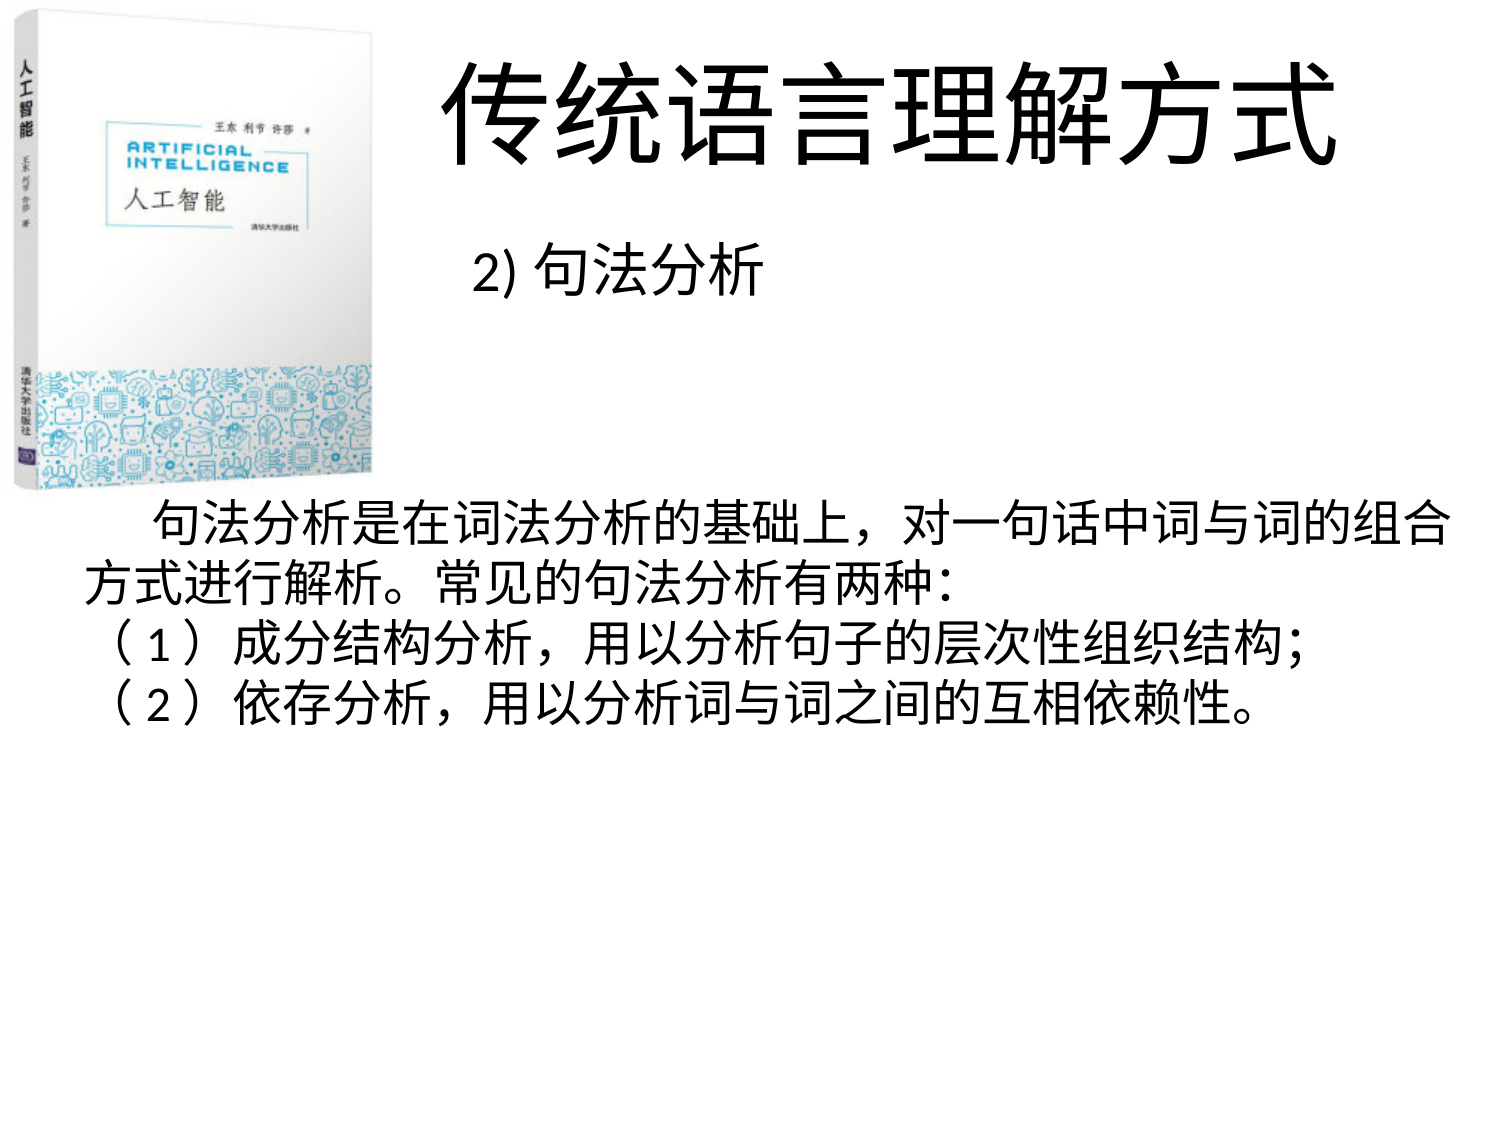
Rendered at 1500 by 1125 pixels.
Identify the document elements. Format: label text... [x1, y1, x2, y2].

text_box 2)句法分析 [456, 225, 1192, 311]
picture [0, 0, 441, 510]
text_box 句法分析是在词法分析的基础上，对一句话中词与词的组合方式进行解析。常见的句法分析有两种： （1）成分结构分析，用以分析句子的层次性组织结构； （2）依存分析，用以分析词与词之间的互相依赖性。 [68, 484, 1473, 740]
text_box 传统语言理解方式 [424, 52, 1355, 189]
